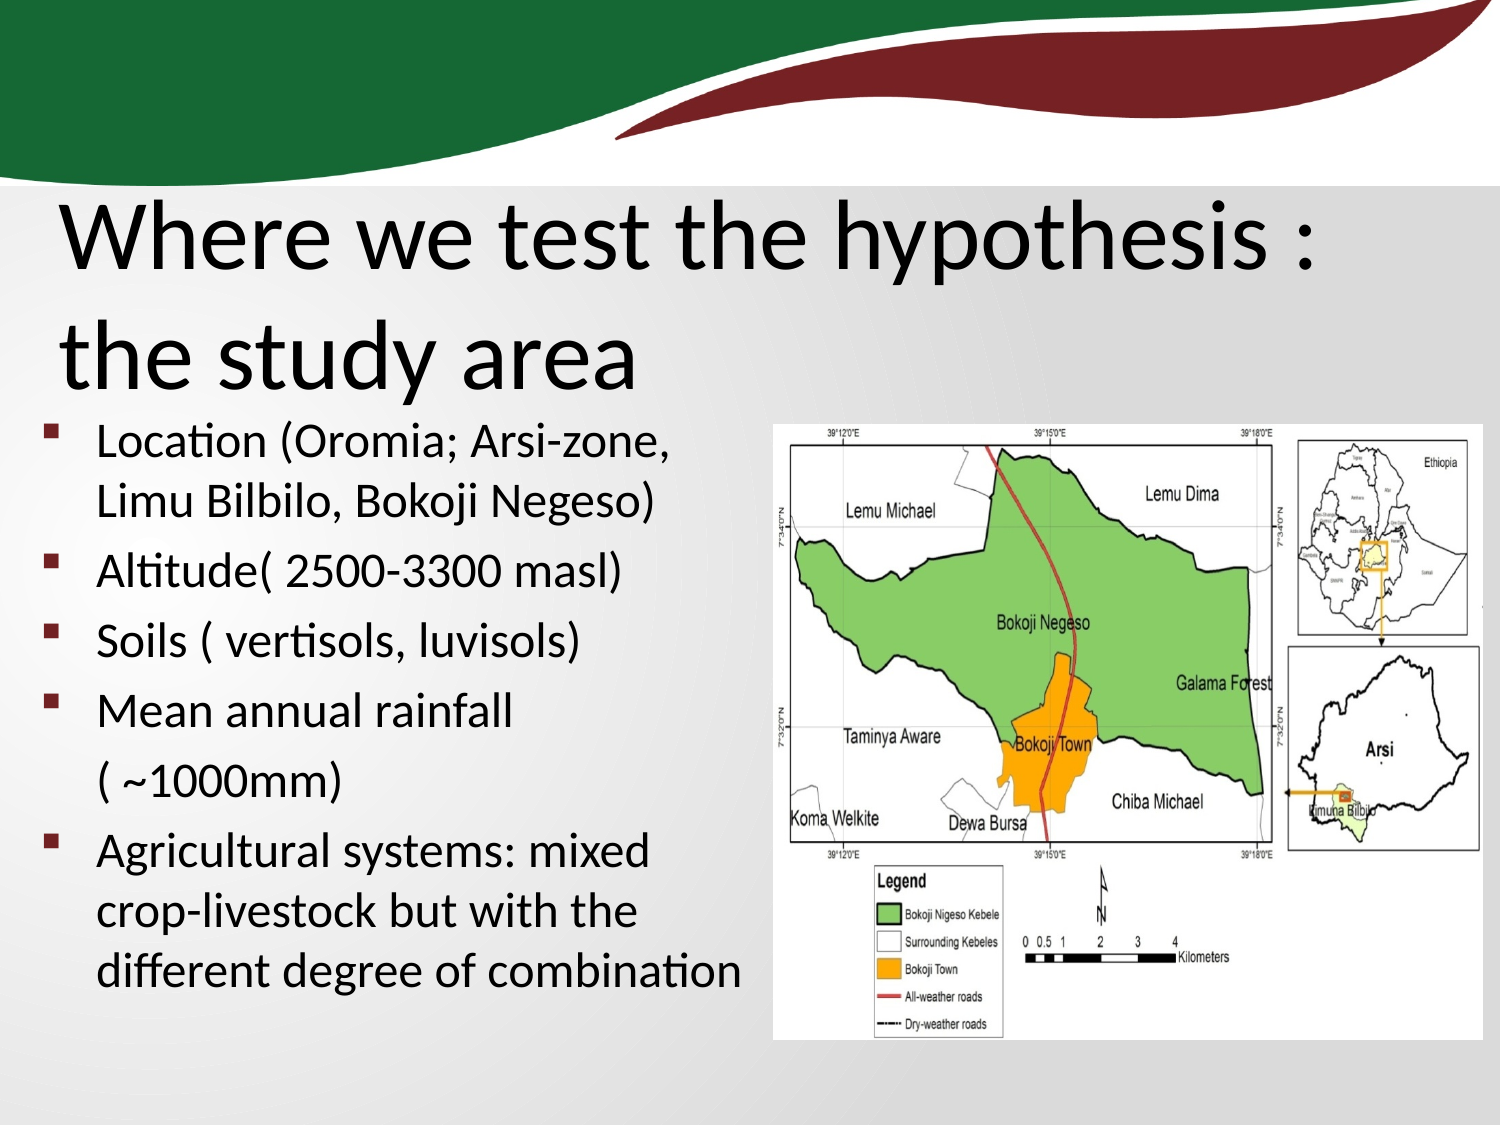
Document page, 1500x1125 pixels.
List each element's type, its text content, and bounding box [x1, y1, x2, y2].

list Location (Oromia; Arsi-zone, Limu Bilbilo, Bokoji Negeso) Altitude( 2500-3300 masl) Soils ( vertisols, luvisols) Mean annual rainfall ( ~1000mm) Agricultural systems: mixed crop-livestock but with the different degree of combination [24, 399, 774, 1100]
picture [0, 0, 1500, 186]
list Where we test the hypothesis : the study area [24, 162, 1488, 388]
picture [773, 424, 1484, 1040]
